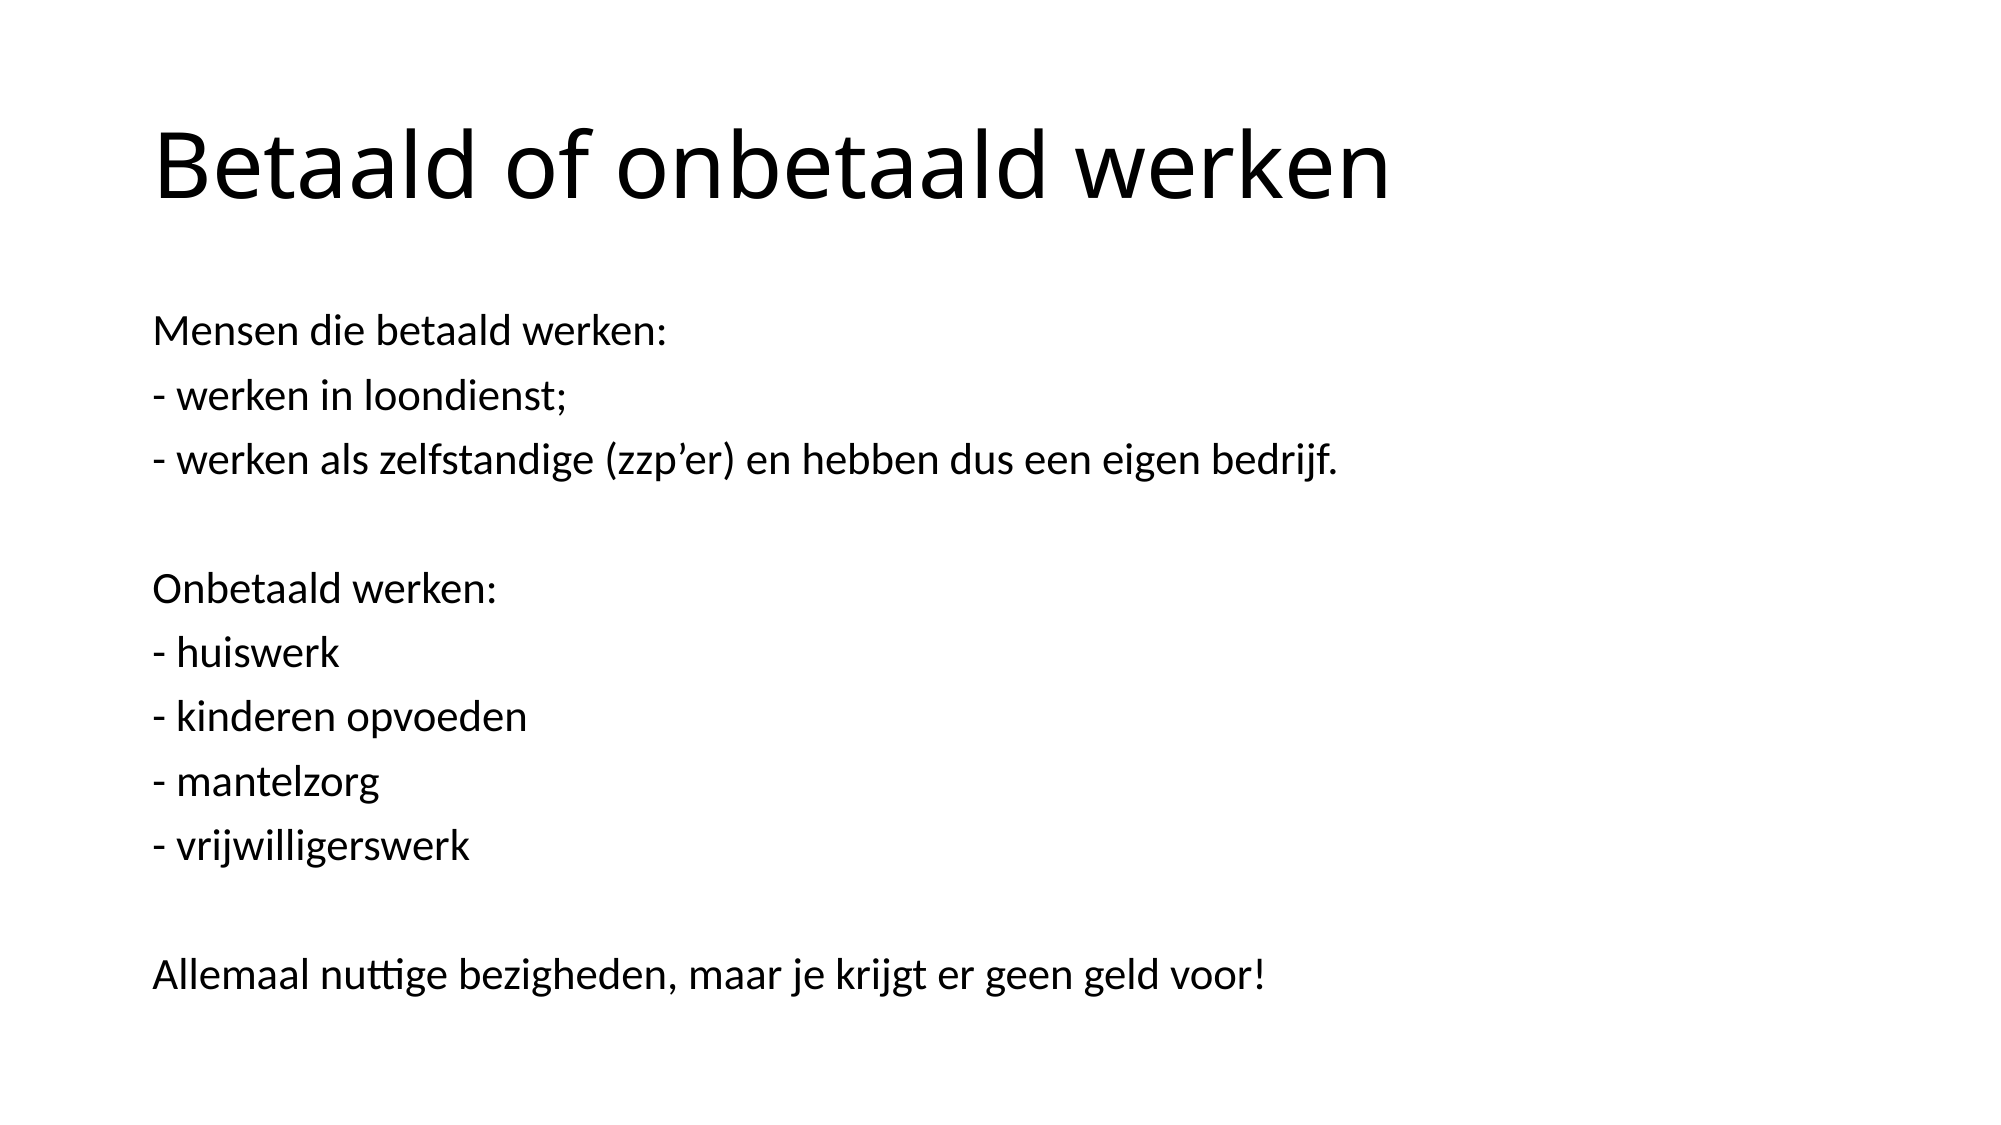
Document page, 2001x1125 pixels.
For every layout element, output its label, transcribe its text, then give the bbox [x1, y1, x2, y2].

title Betaald of onbetaald werken [137, 59, 1863, 278]
list Mensen die betaald werken: - werken in loondienst; - werken als zelfstandige (zzp’er) en hebben dus een eigen bedrijf. Onbetaald werken: - huiswerk - kinderen opvoeden - mantelzorg - vrijwilligerswerk Allemaal nuttige bezigheden, maar je krijgt er geen geld voor! [137, 299, 1863, 1014]
